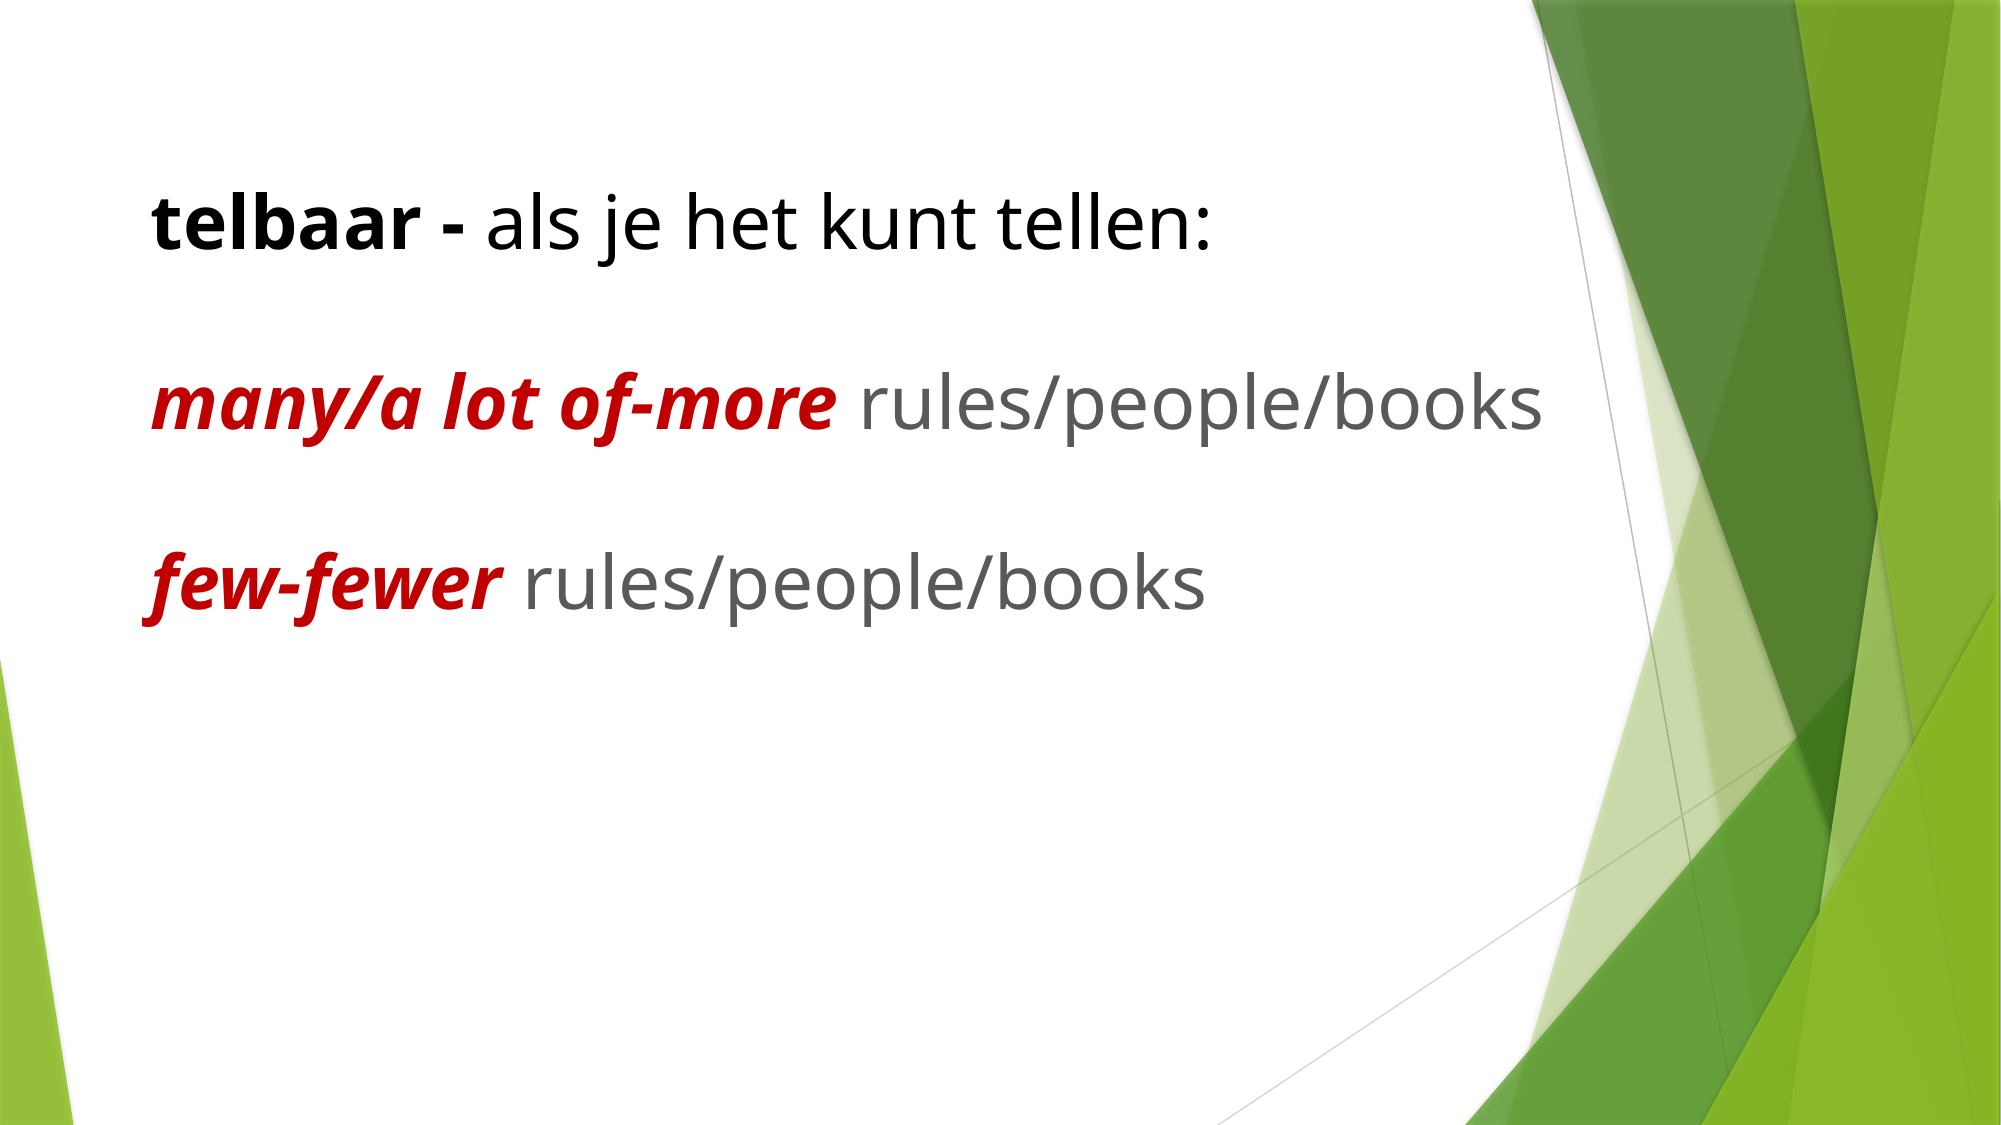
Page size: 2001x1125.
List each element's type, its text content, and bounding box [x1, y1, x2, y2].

title telbaar - als je het kunt tellen: many/a lot of-more rules/people/books few-fewer rules/people/books [135, 166, 1569, 829]
